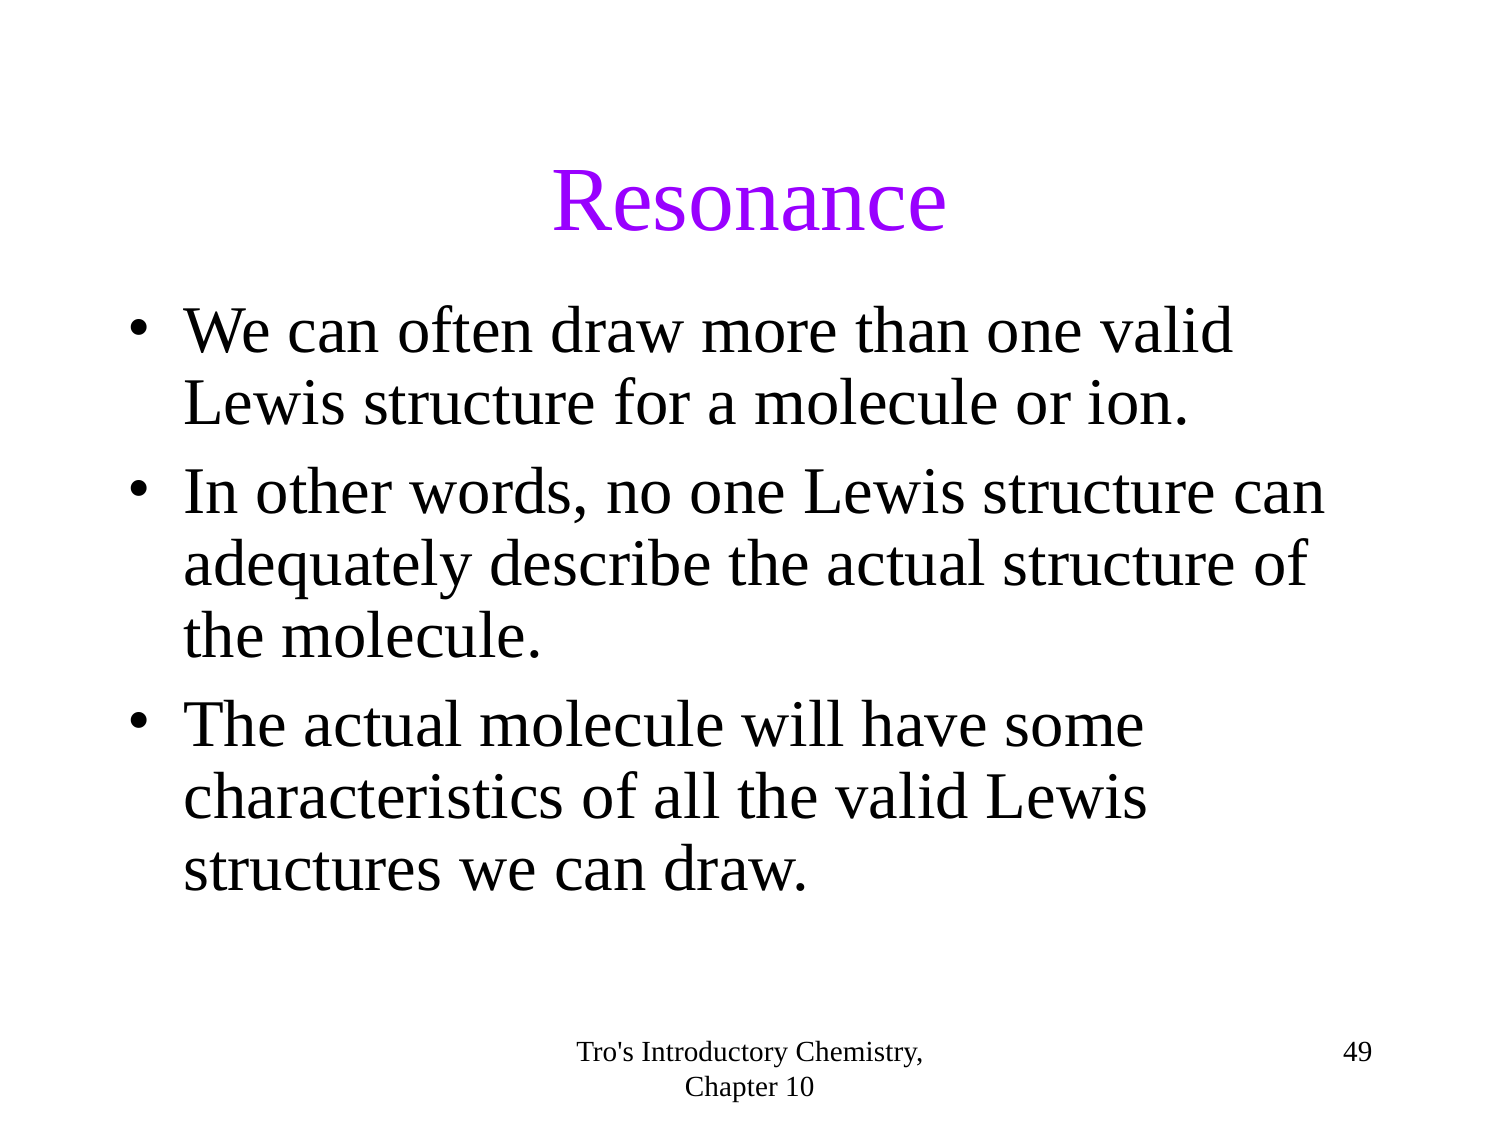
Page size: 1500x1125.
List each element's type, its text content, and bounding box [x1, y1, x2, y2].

text_box Tro's Introductory Chemistry, Chapter 10 [549, 1024, 950, 1100]
text_box We can often draw more than one valid Lewis structure for a molecule or ion. In other words, no one Lewis structure can adequately describe the actual structure of the molecule. The actual molecule will have some characteristics of all the valid Lewis structures we can draw. [112, 287, 1388, 963]
text_box <number> [1074, 1024, 1388, 1100]
text_box Resonance [112, 99, 1388, 287]
